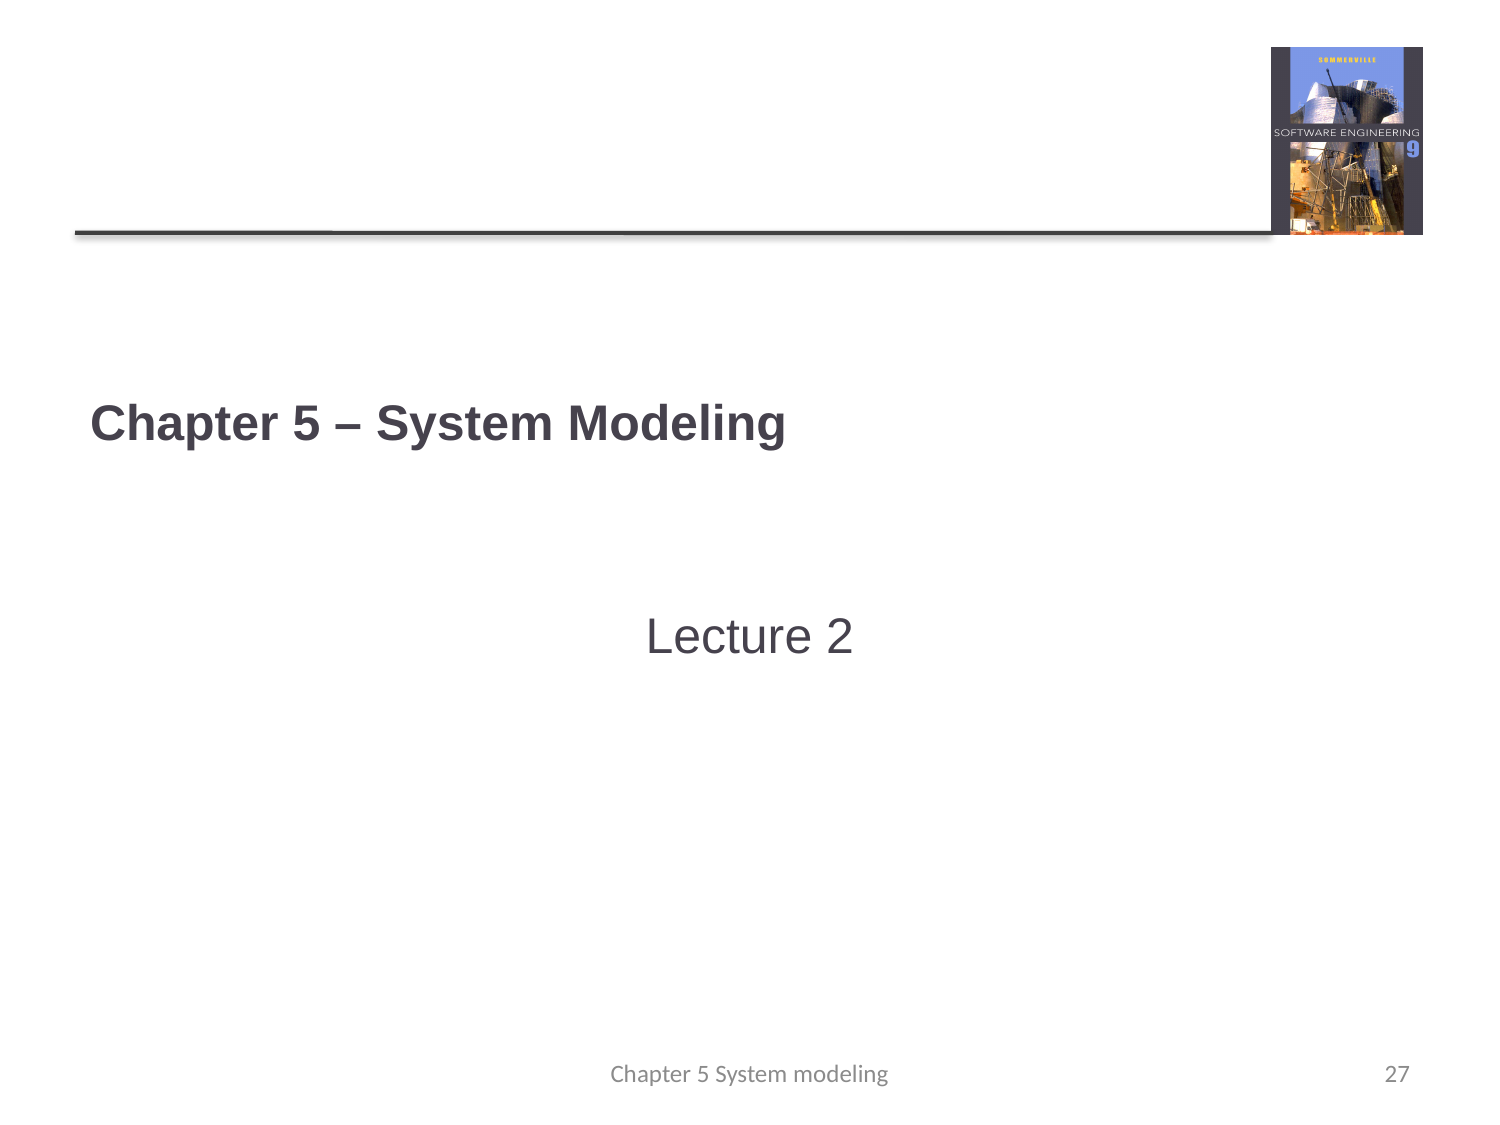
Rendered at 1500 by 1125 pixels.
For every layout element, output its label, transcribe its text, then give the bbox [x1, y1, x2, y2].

footer Chapter 5 System modeling [512, 1042, 988, 1103]
picture [1271, 47, 1423, 235]
title Chapter 5 – System Modeling [74, 326, 1272, 515]
list Lecture 2 [75, 595, 1425, 1005]
slide_number 27 [1074, 1042, 1425, 1103]
